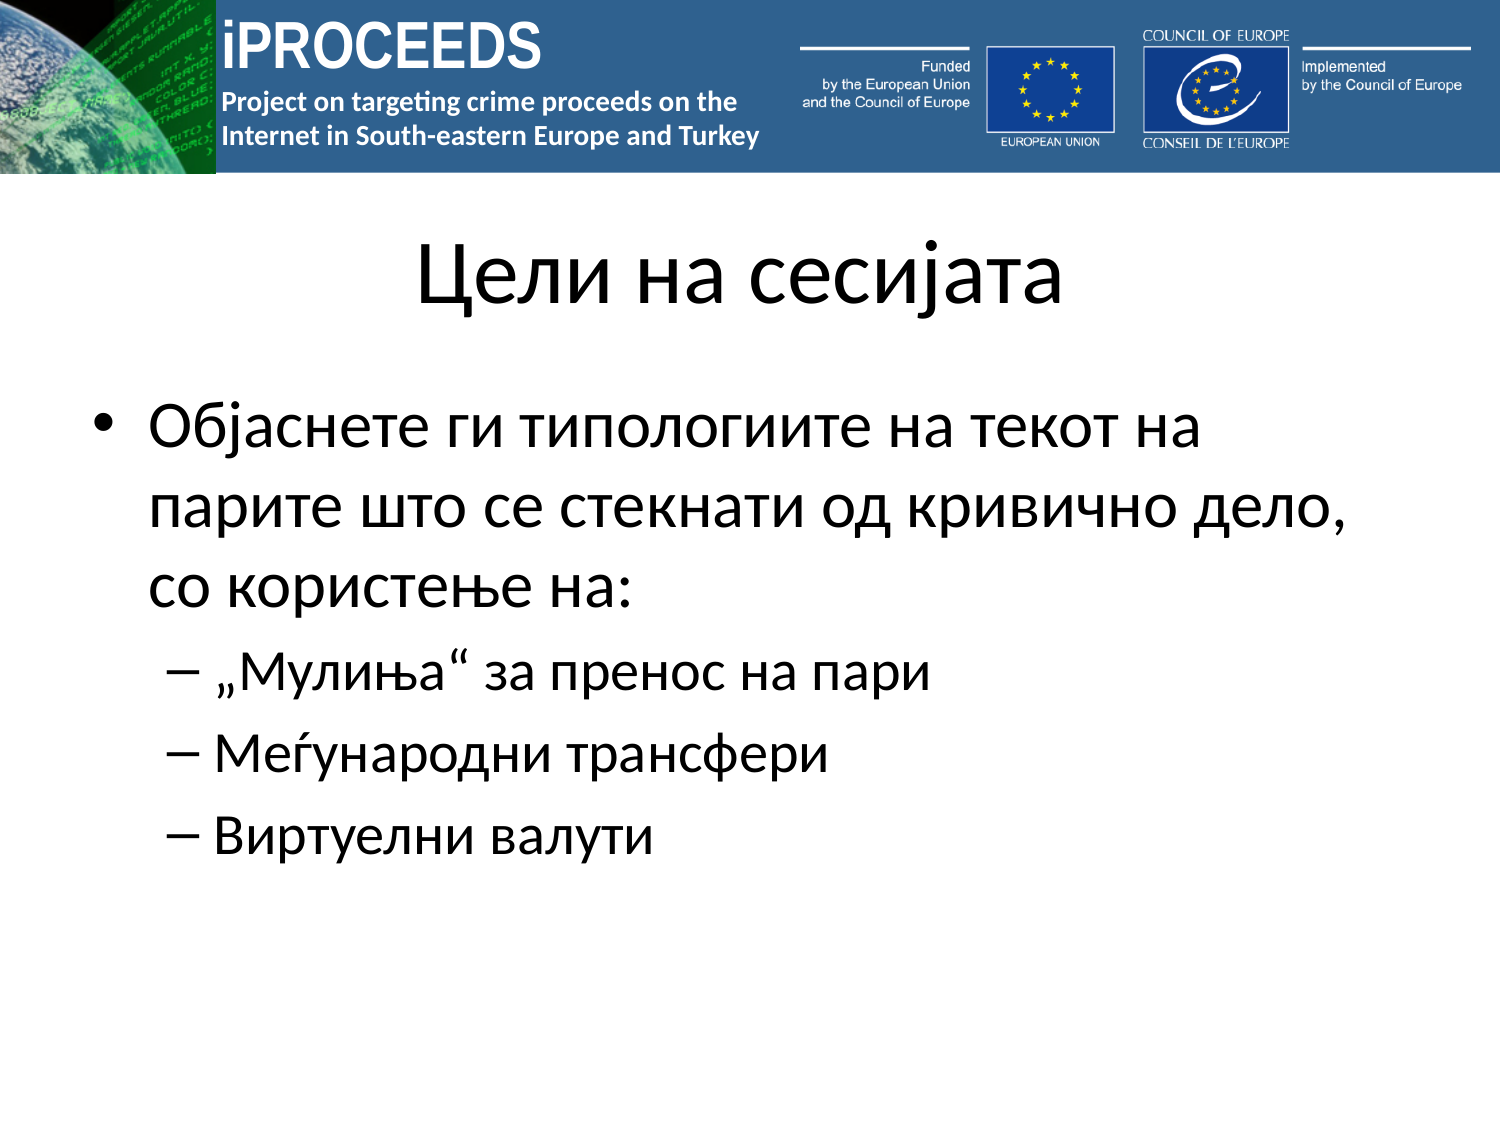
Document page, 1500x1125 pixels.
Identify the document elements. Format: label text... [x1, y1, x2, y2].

list Објаснете ги типологиите на текот на парите што се стекнати од кривично дело, со користење на: „Мулиња“ за пренос на пари Меѓународни трансфери Виртуелни валути [76, 373, 1427, 1017]
picture [0, 0, 216, 174]
title Цели на сесијата [76, 172, 1427, 361]
picture [800, 30, 1471, 148]
